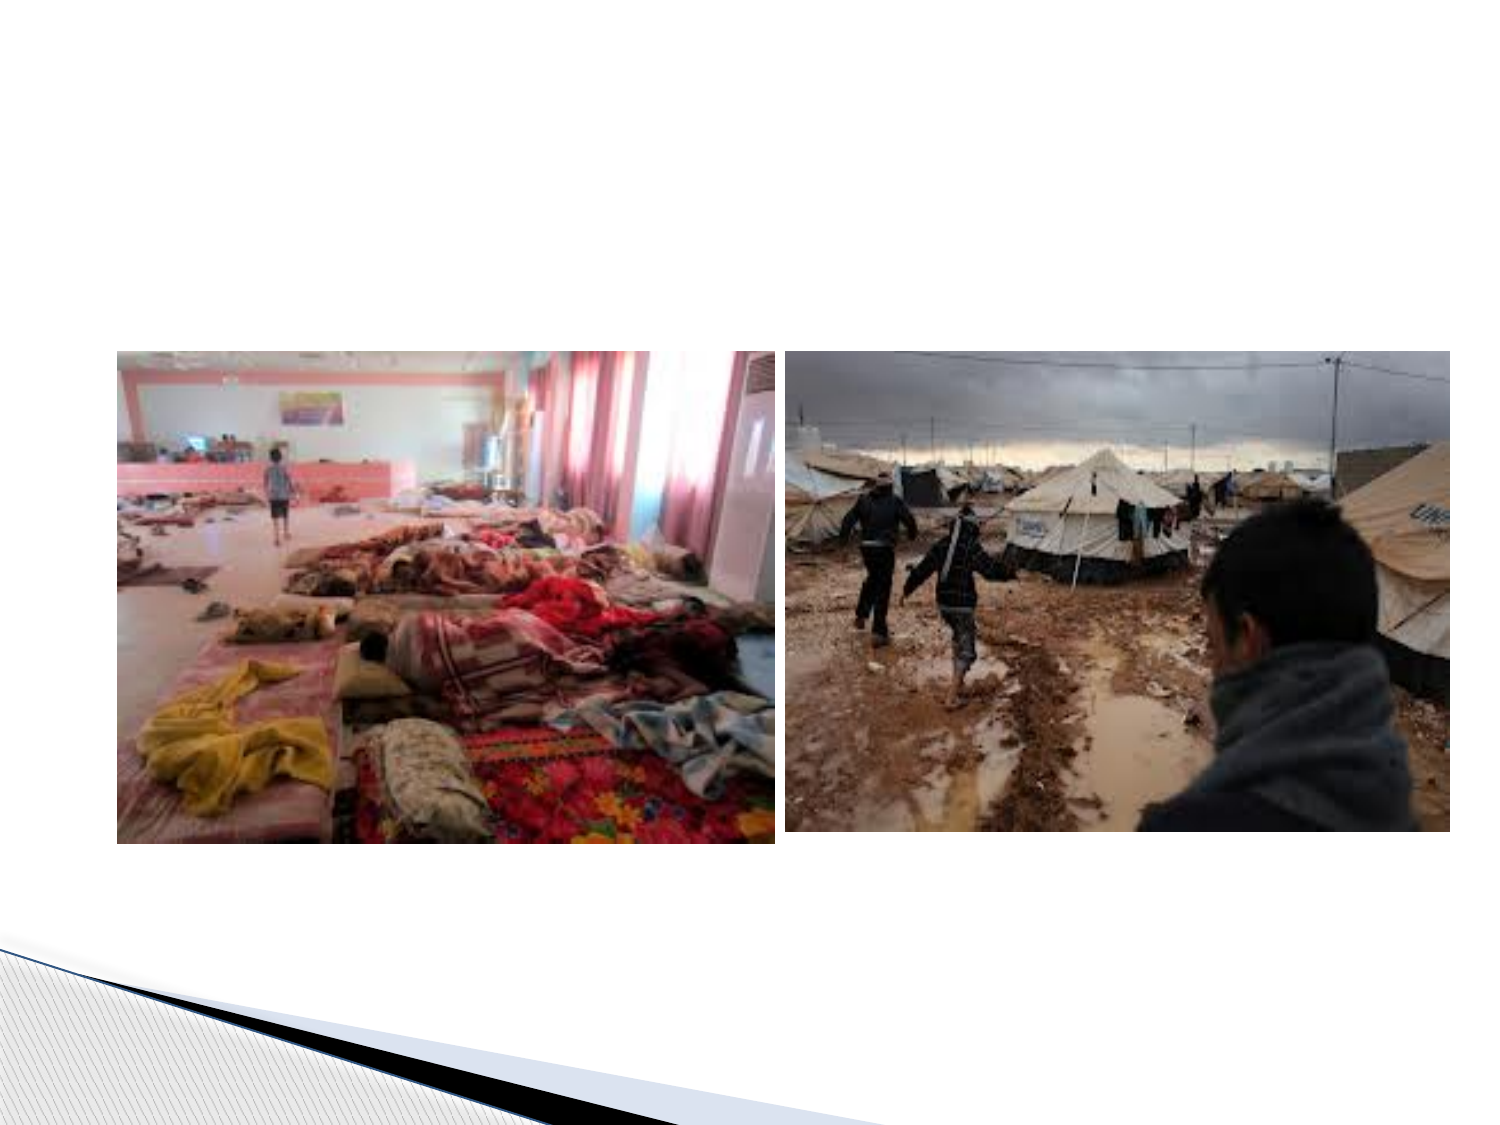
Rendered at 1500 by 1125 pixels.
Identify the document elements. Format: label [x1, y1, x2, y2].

list [116, 351, 775, 844]
picture [784, 351, 1450, 833]
